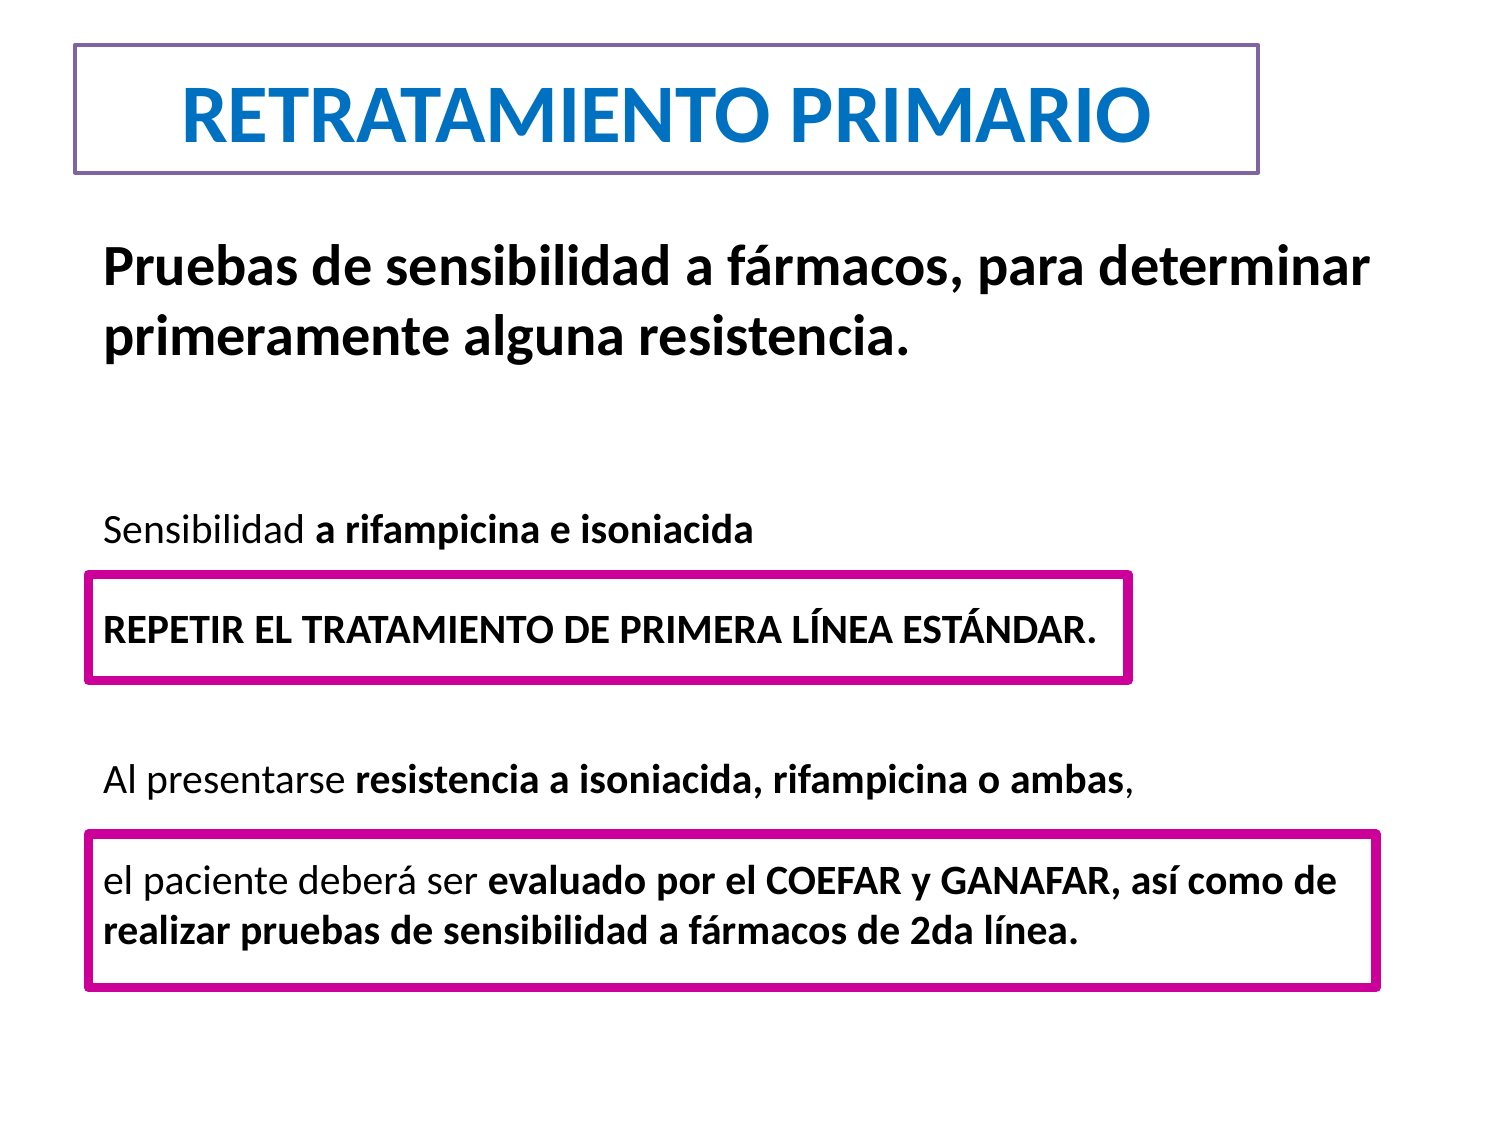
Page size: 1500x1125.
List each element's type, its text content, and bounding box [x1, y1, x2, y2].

title RETRATAMIENTO PRIMARIO [73, 43, 1260, 175]
text_box [86, 832, 1378, 990]
text_box [86, 572, 1130, 683]
text_box Pruebas de sensibilidad a fármacos, para determinar primeramente alguna resistencia. Sensibilidad a rifampicina e isoniacida REPETIR EL TRATAMIENTO DE PRIMERA LÍNEA ESTÁNDAR. Al presentarse resistencia a isoniacida, rifampicina o ambas, el paciente deberá ser evaluado por el COEFAR y GANAFAR, así como de realizar pruebas de sensibilidad a fármacos de 2da línea. [88, 219, 1412, 960]
